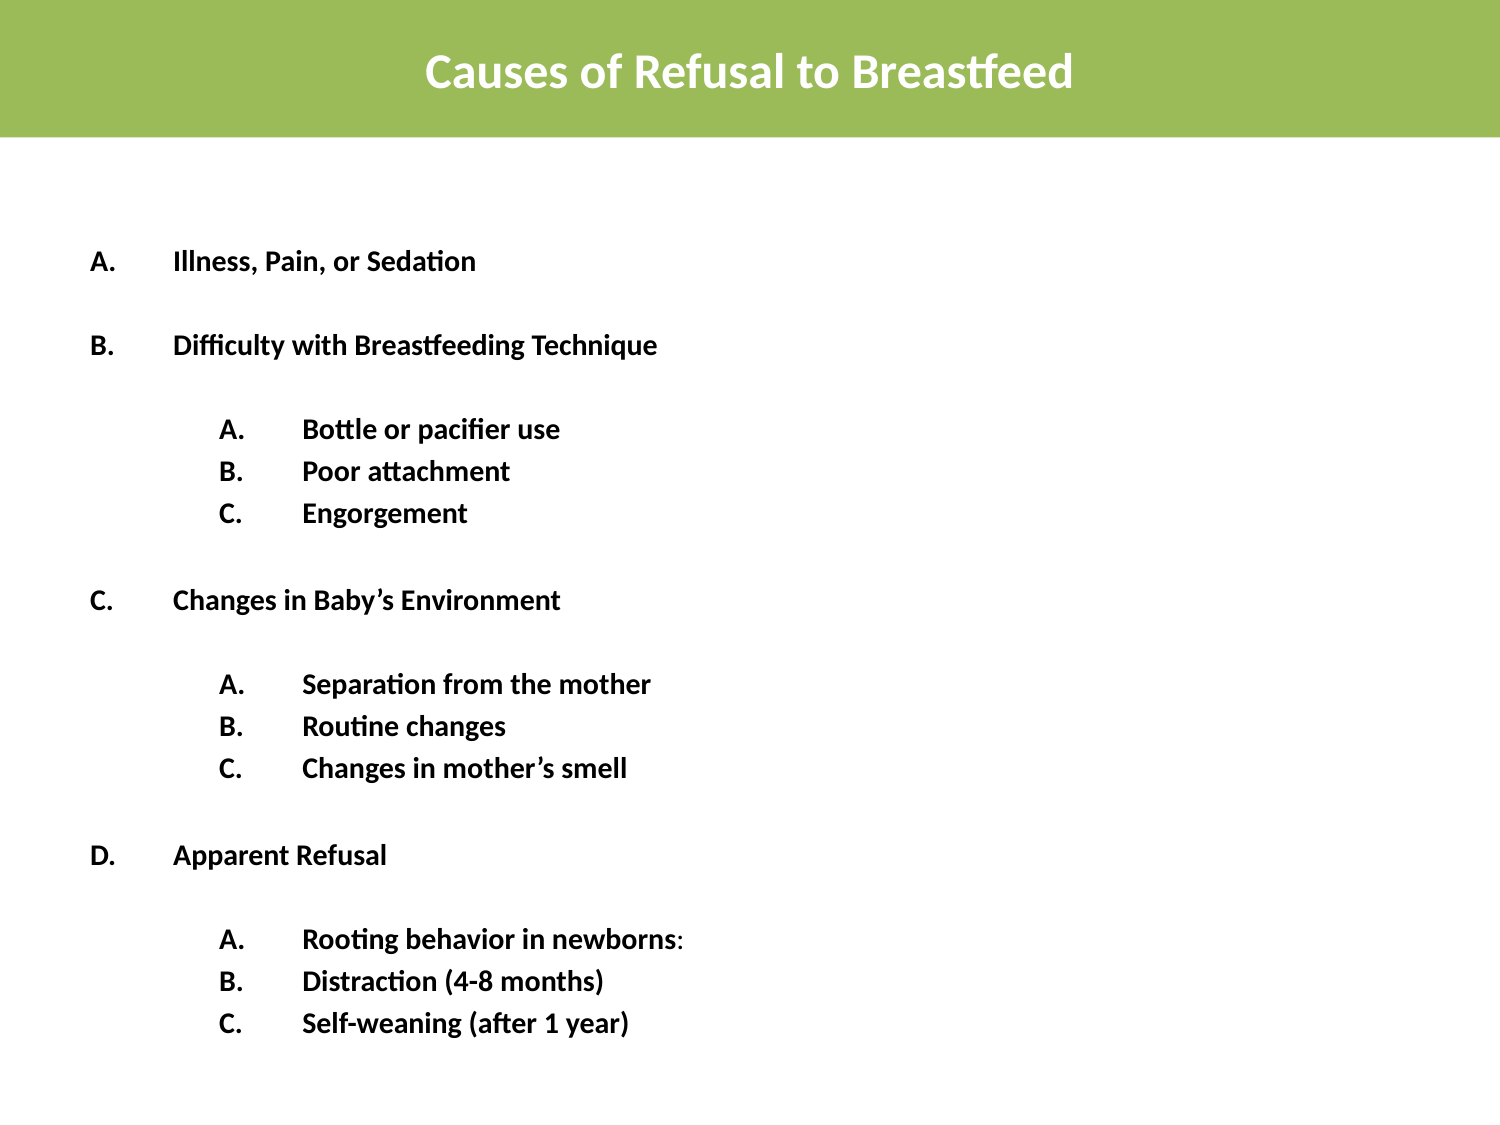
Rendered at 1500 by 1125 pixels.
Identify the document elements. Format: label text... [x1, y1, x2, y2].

list Illness, Pain, or Sedation Difficulty with Breastfeeding Technique Bottle or pacifier use Poor attachment Engorgement Changes in Baby’s Environment Separation from the mother Routine changes Changes in mother’s smell Apparent Refusal Rooting behavior in newborns: Distraction (4-8 months) Self-weaning (after 1 year) [75, 162, 1463, 1125]
text_box Causes of Refusal to Breastfeed [0, 0, 1500, 138]
